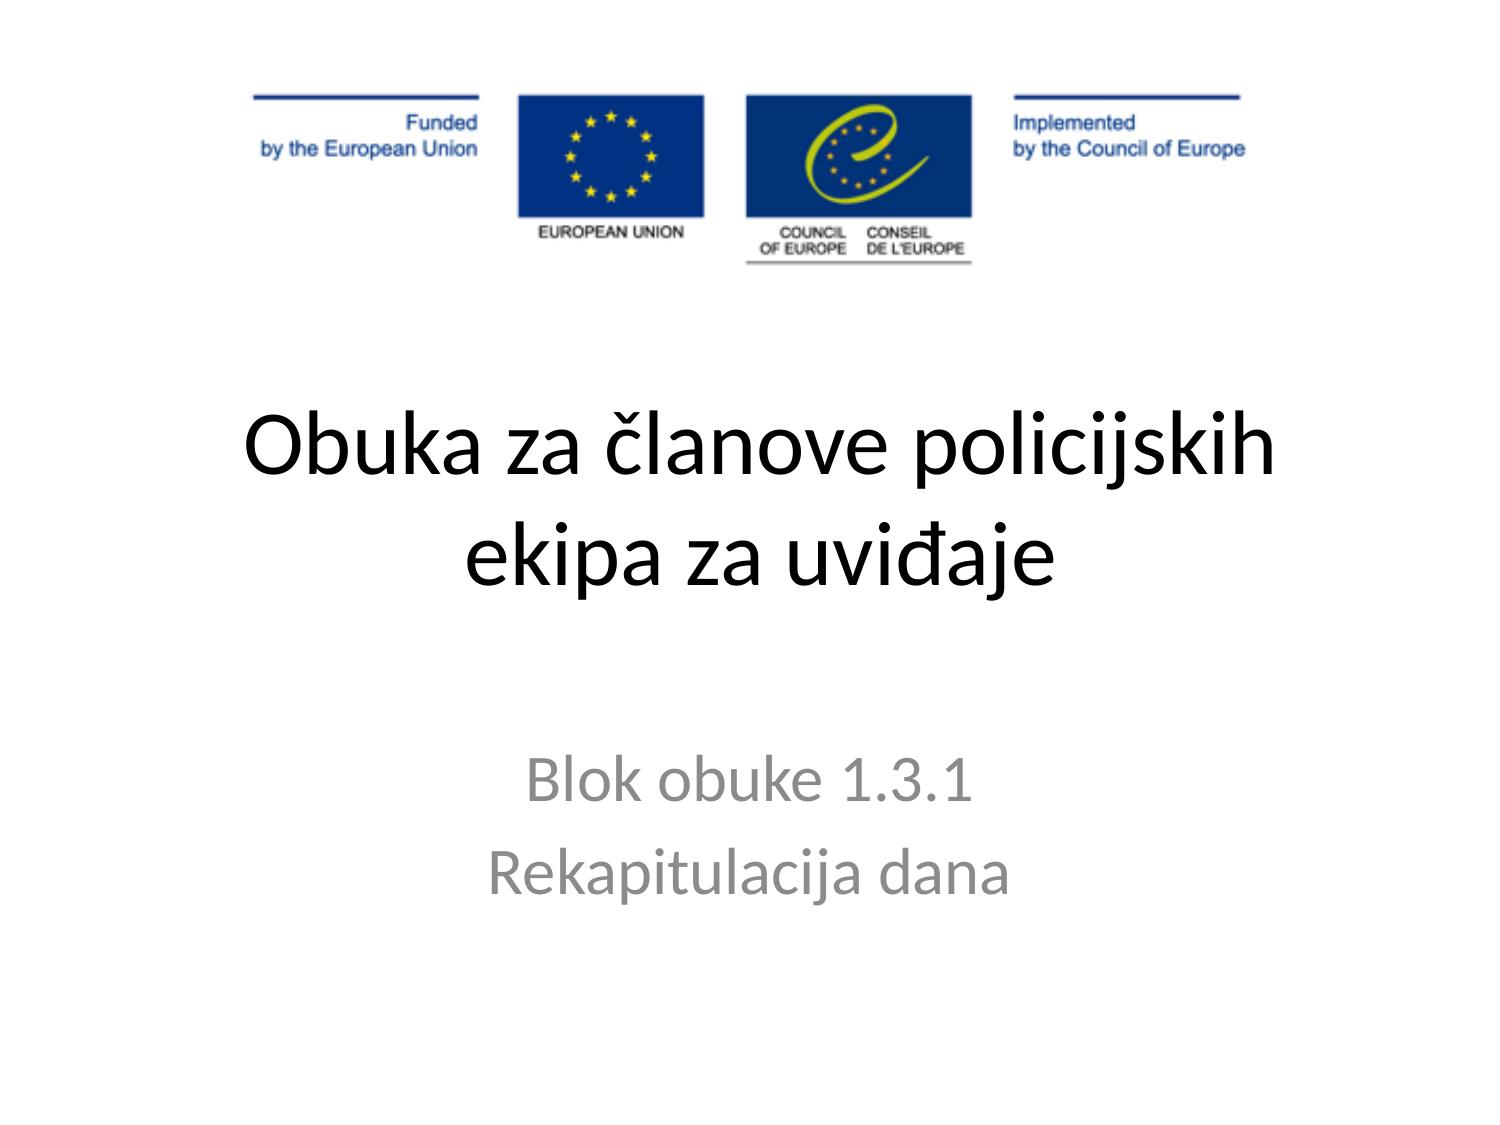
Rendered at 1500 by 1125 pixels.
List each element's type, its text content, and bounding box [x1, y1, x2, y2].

text_box Obuka za članove policijskih ekipa za uviđaje [123, 290, 1399, 696]
subtitle Blok obuke 1.3.1 Rekapitulacija dana [224, 726, 1276, 1015]
picture [248, 90, 1252, 273]
